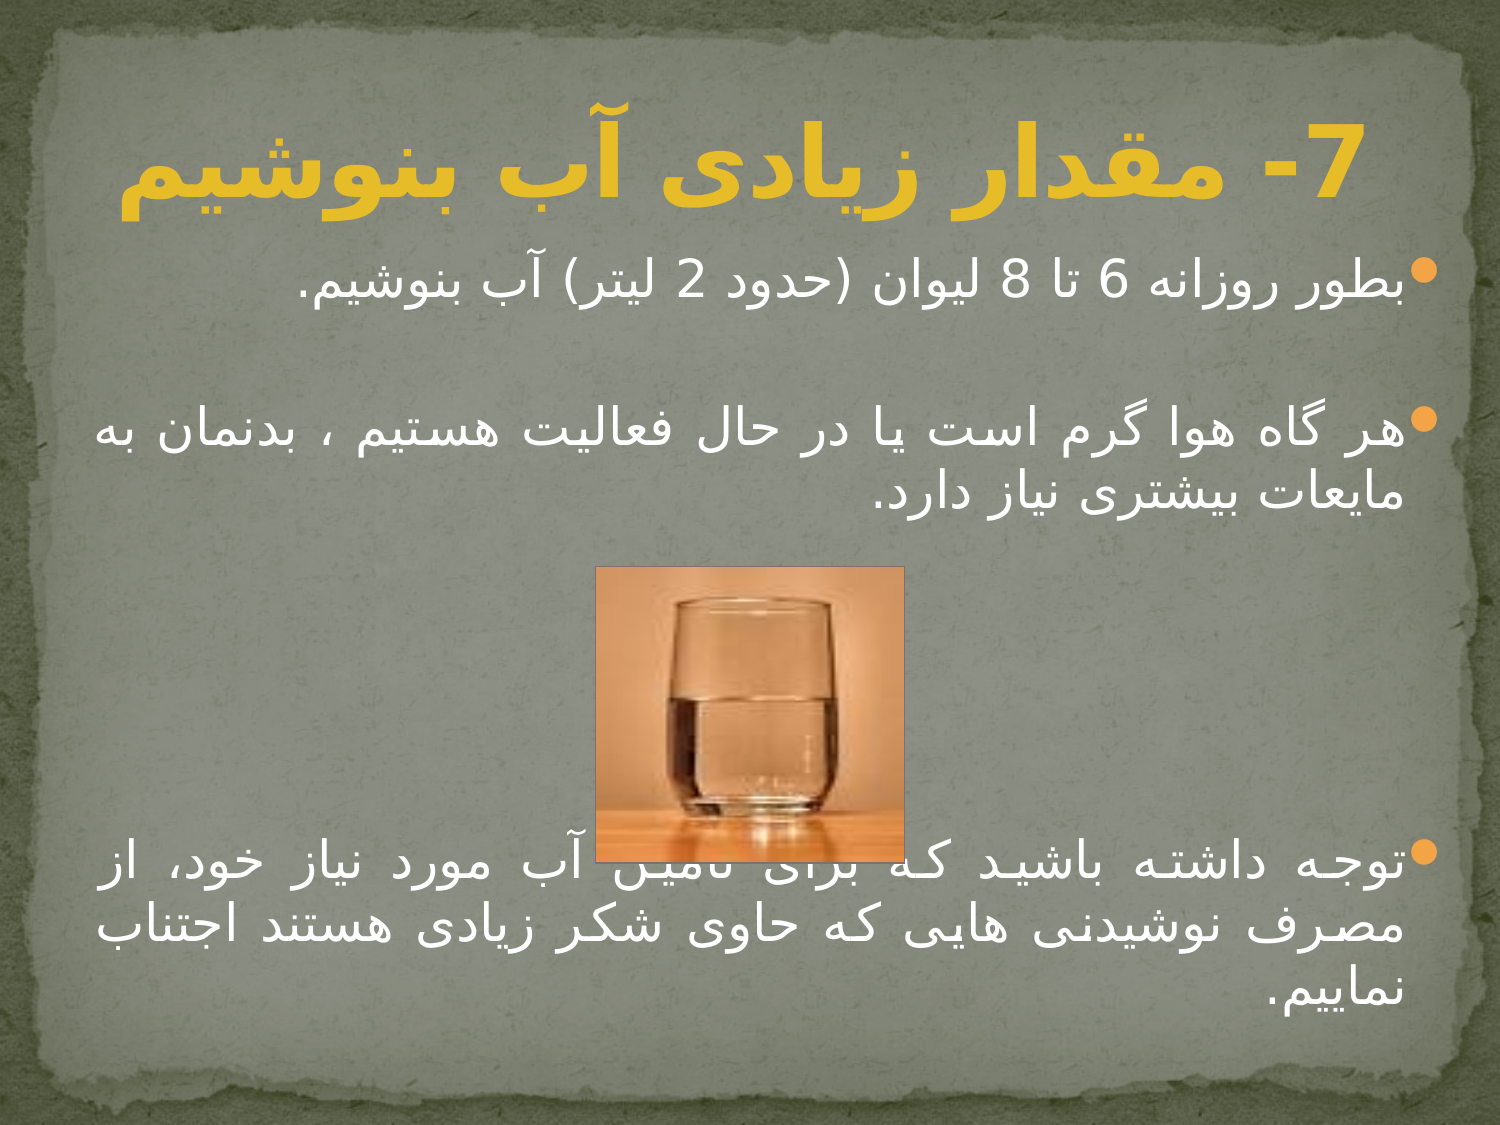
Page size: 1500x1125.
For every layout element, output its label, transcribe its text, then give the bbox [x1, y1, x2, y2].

picture [596, 567, 904, 862]
title 7- مقدار زیادی آب بنوشیم [37, 24, 1450, 225]
list بطور روزانه 6 تا 8 لیوان (حدود 2 لیتر) آب بنوشیم. هر گاه هوا گرم است یا در حال فعالیت هستیم ، بدنمان به مایعات بیشتری نیاز دارد. توجه داشته باشید که برای تامین آب مورد نیاز خود، از مصرف نوشیدنی هایی که حاوی شکر زیادی هستند اجتناب نماییم. [74, 237, 1463, 1026]
